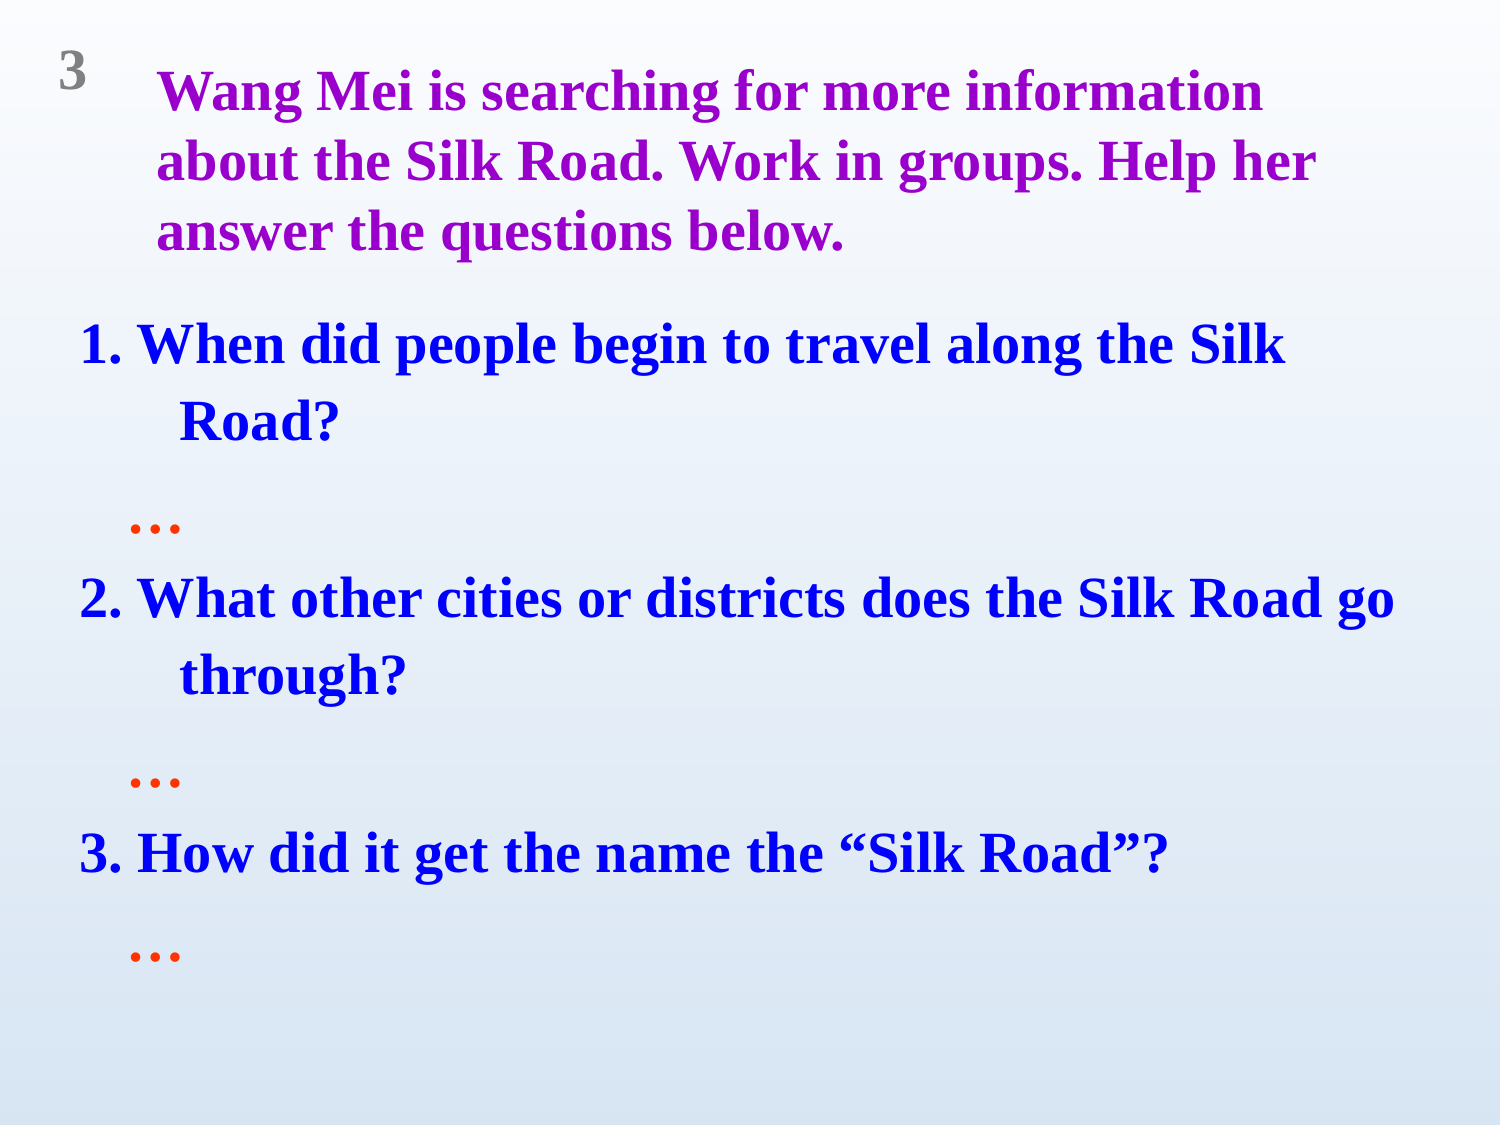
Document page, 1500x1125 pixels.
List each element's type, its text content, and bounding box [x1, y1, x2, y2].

text_box Wang Mei is searching for more information about the Silk Road. Work in groups. Help her answer the questions below. [141, 44, 1371, 270]
text_box … [112, 467, 644, 553]
text_box … [112, 721, 644, 807]
text_box 1. When did people begin to travel along the Silk Road? 2. What other cities or districts does the Silk Road go through? 3. How did it get the name the “Silk Road”? [64, 290, 1447, 1083]
text_box 3 [17, 18, 130, 114]
text_box … [112, 896, 644, 981]
